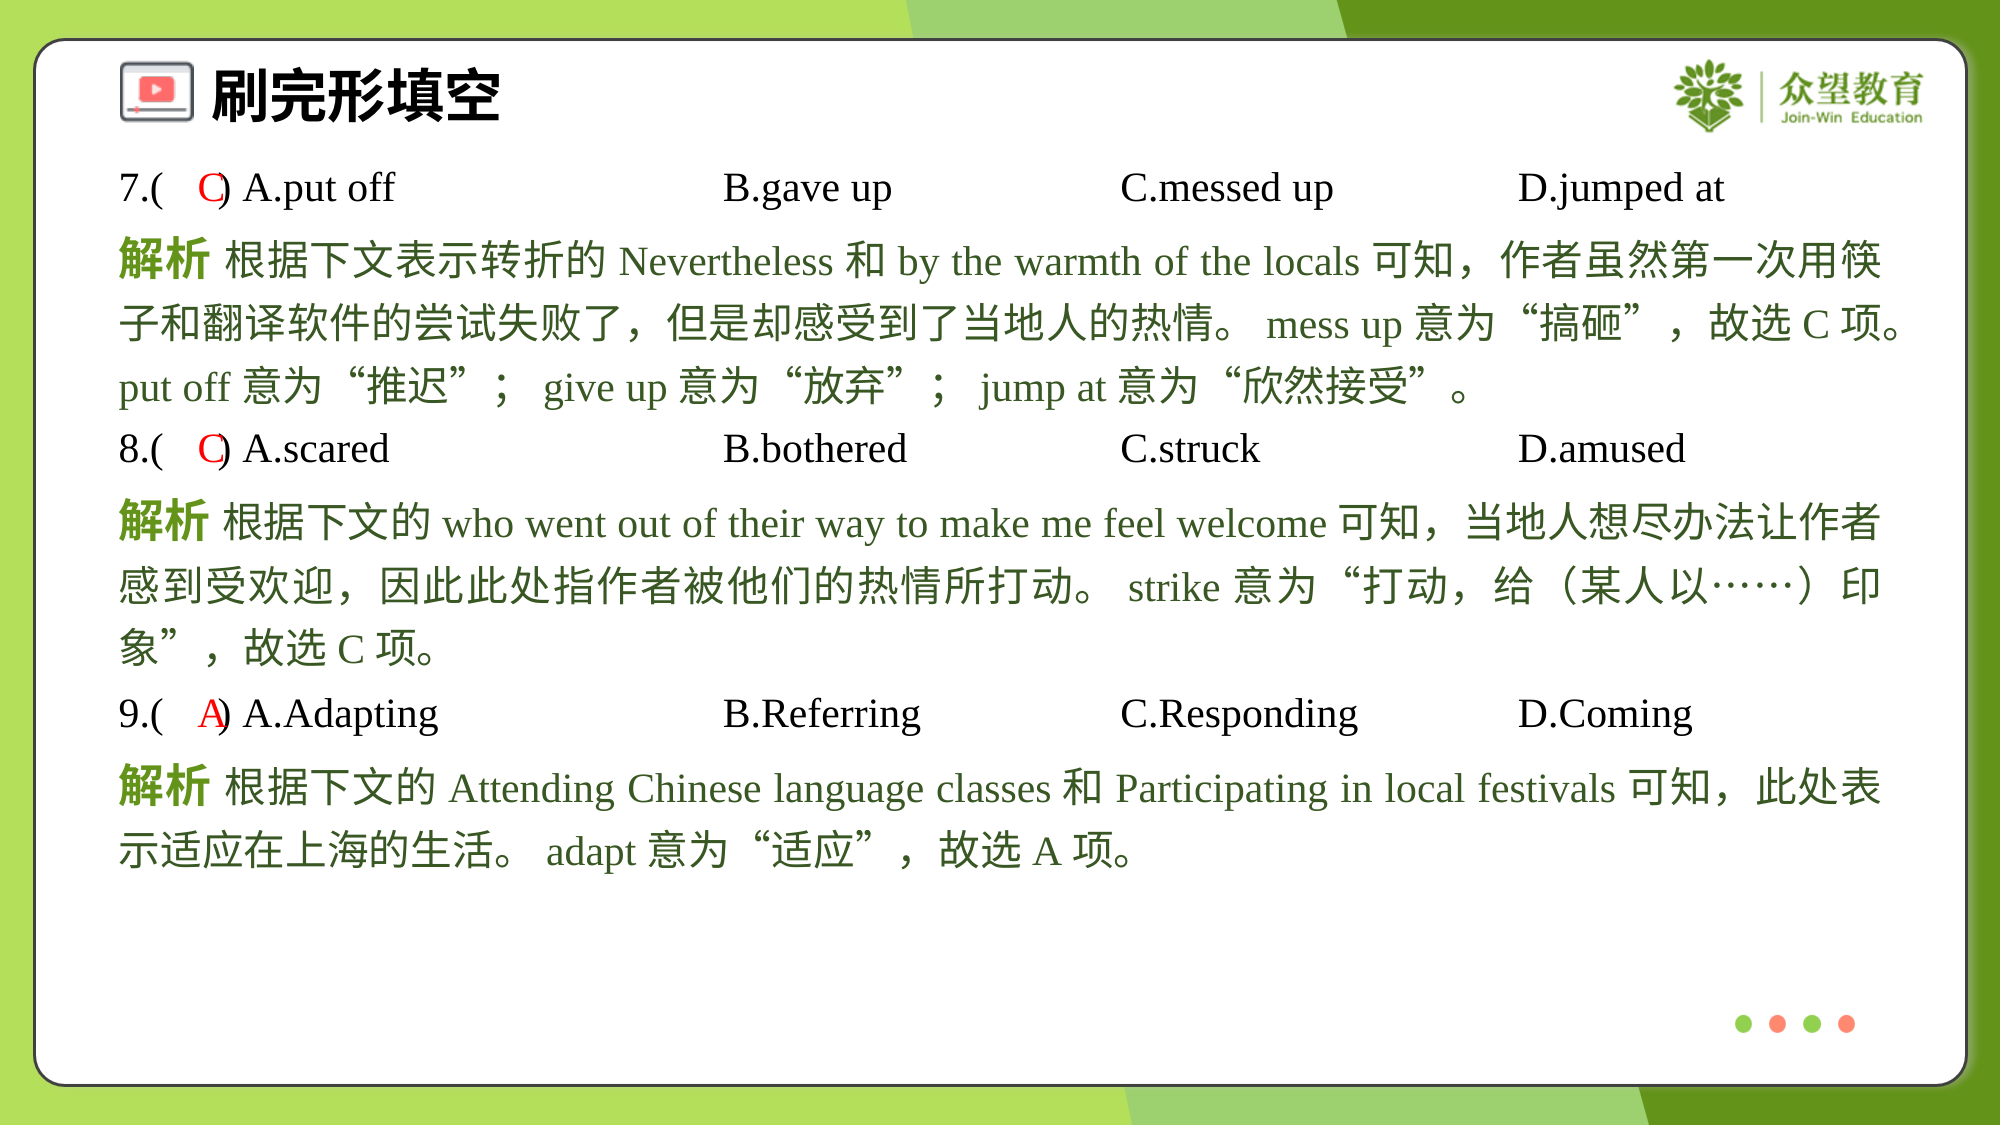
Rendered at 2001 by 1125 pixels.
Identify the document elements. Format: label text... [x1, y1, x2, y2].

text_box C [192, 146, 231, 205]
text_box A [192, 673, 233, 731]
text_box 9.( ) A.Adapting B.Referring C.Responding D.Coming [118, 673, 192, 731]
text_box 8.( ) A.scared B.bothered C.struck D.amused [118, 408, 192, 466]
text_box 7.( ) A.put off B.gave up C.messed up D.jumped at [118, 146, 192, 204]
text_box 解析 根据下文的who went out of their way to make me feel welcome可知，当地人想尽办法让作者感到受欢迎，因此此处指作者被他们的热情所打动。strike意为“打动，给（某人以……）印象”，故选C项。 [118, 478, 1883, 668]
text_box 解析 根据下文的Attending Chinese language classes和Participating in local festivals可知，此处表示适应在上海的生活。adapt意为“适应”，故选A项。 [118, 742, 1883, 870]
picture [0, 0, 2000, 1125]
text_box 7.( ) A.put off B.gave up C.messed up D.jumped at [231, 146, 1883, 204]
text_box 9.( ) A.Adapting B.Referring C.Responding D.Coming [233, 673, 1883, 731]
text_box 解析 根据下文表示转折的Nevertheless和by the warmth of the locals可知，作者虽然第一次用筷子和翻译软件的尝试失败了，但是却感受到了当地人的热情。mess up意为“搞砸”，故选C项。put off意为“推迟”；give up意为“放弃”；jump at意为“欣然接受”。 [118, 215, 1883, 405]
text_box C [192, 408, 231, 467]
text_box 8.( ) A.scared B.bothered C.struck D.amused [231, 408, 1883, 466]
